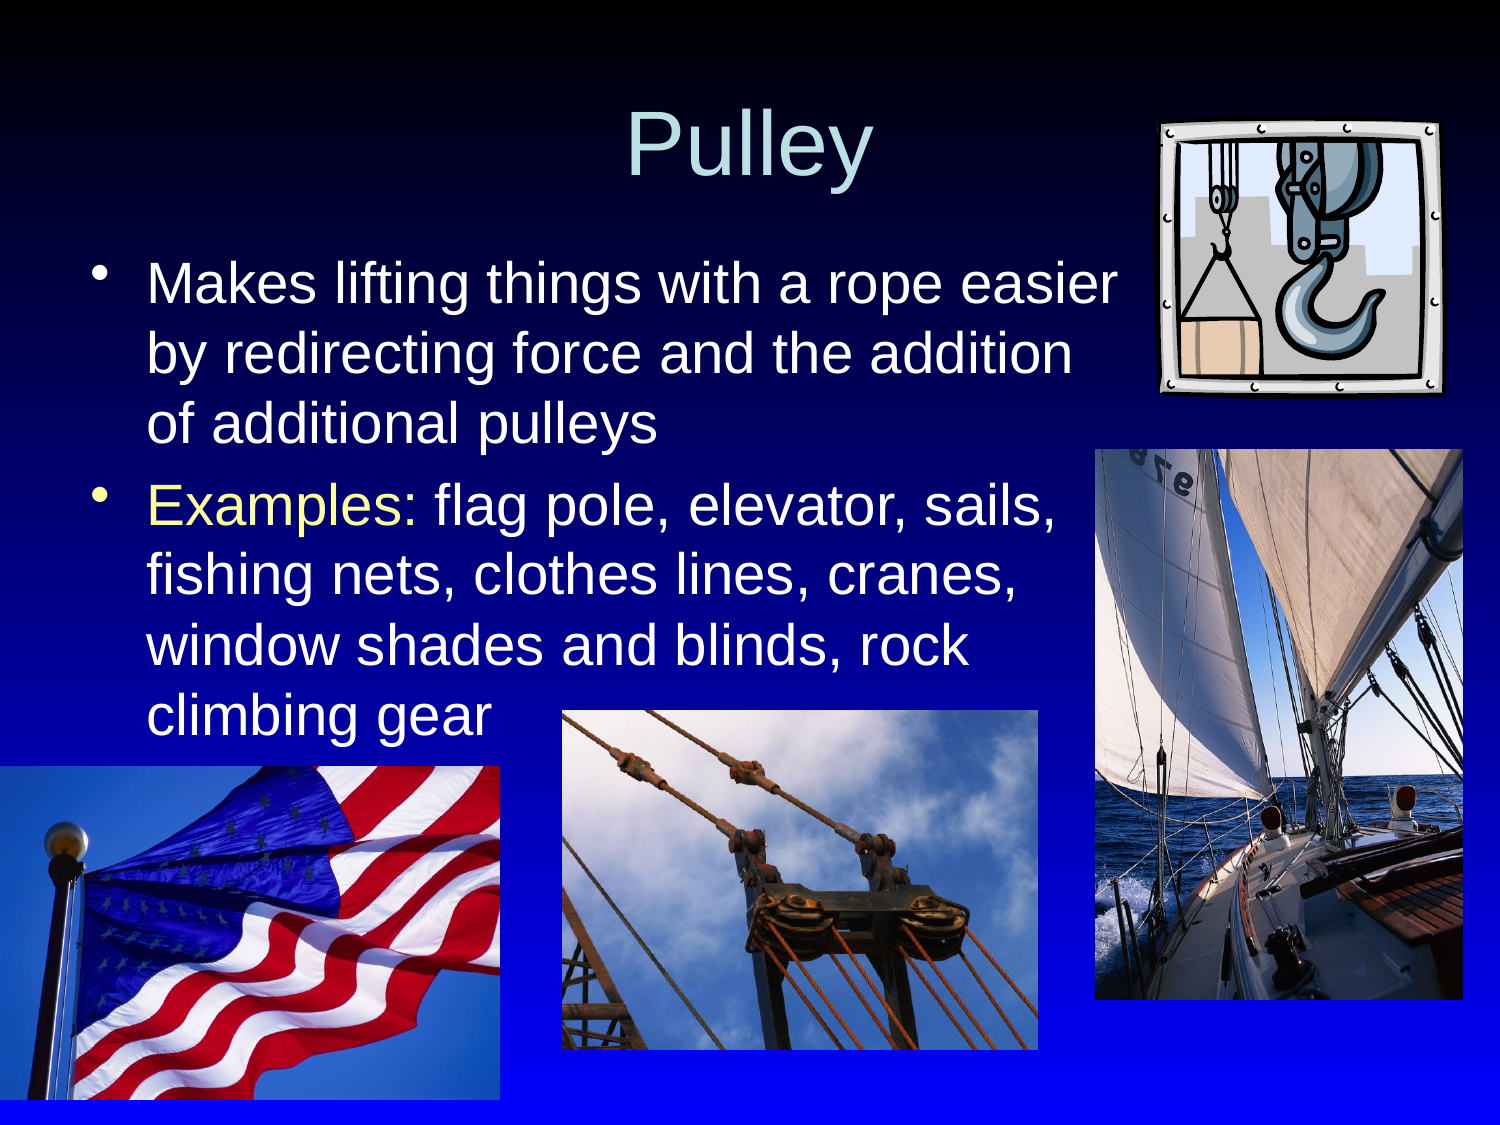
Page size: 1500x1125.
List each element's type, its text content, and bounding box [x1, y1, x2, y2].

picture [1094, 449, 1463, 1001]
list Makes lifting things with a rope easier by redirecting force and the addition of additional pulleys Examples: flag pole, elevator, sails, fishing nets, clothes lines, cranes, window shades and blinds, rock climbing gear [74, 237, 1138, 788]
picture [562, 710, 1038, 1051]
picture [0, 766, 501, 1101]
title Pulley [74, 44, 1426, 233]
picture [1150, 112, 1451, 403]
